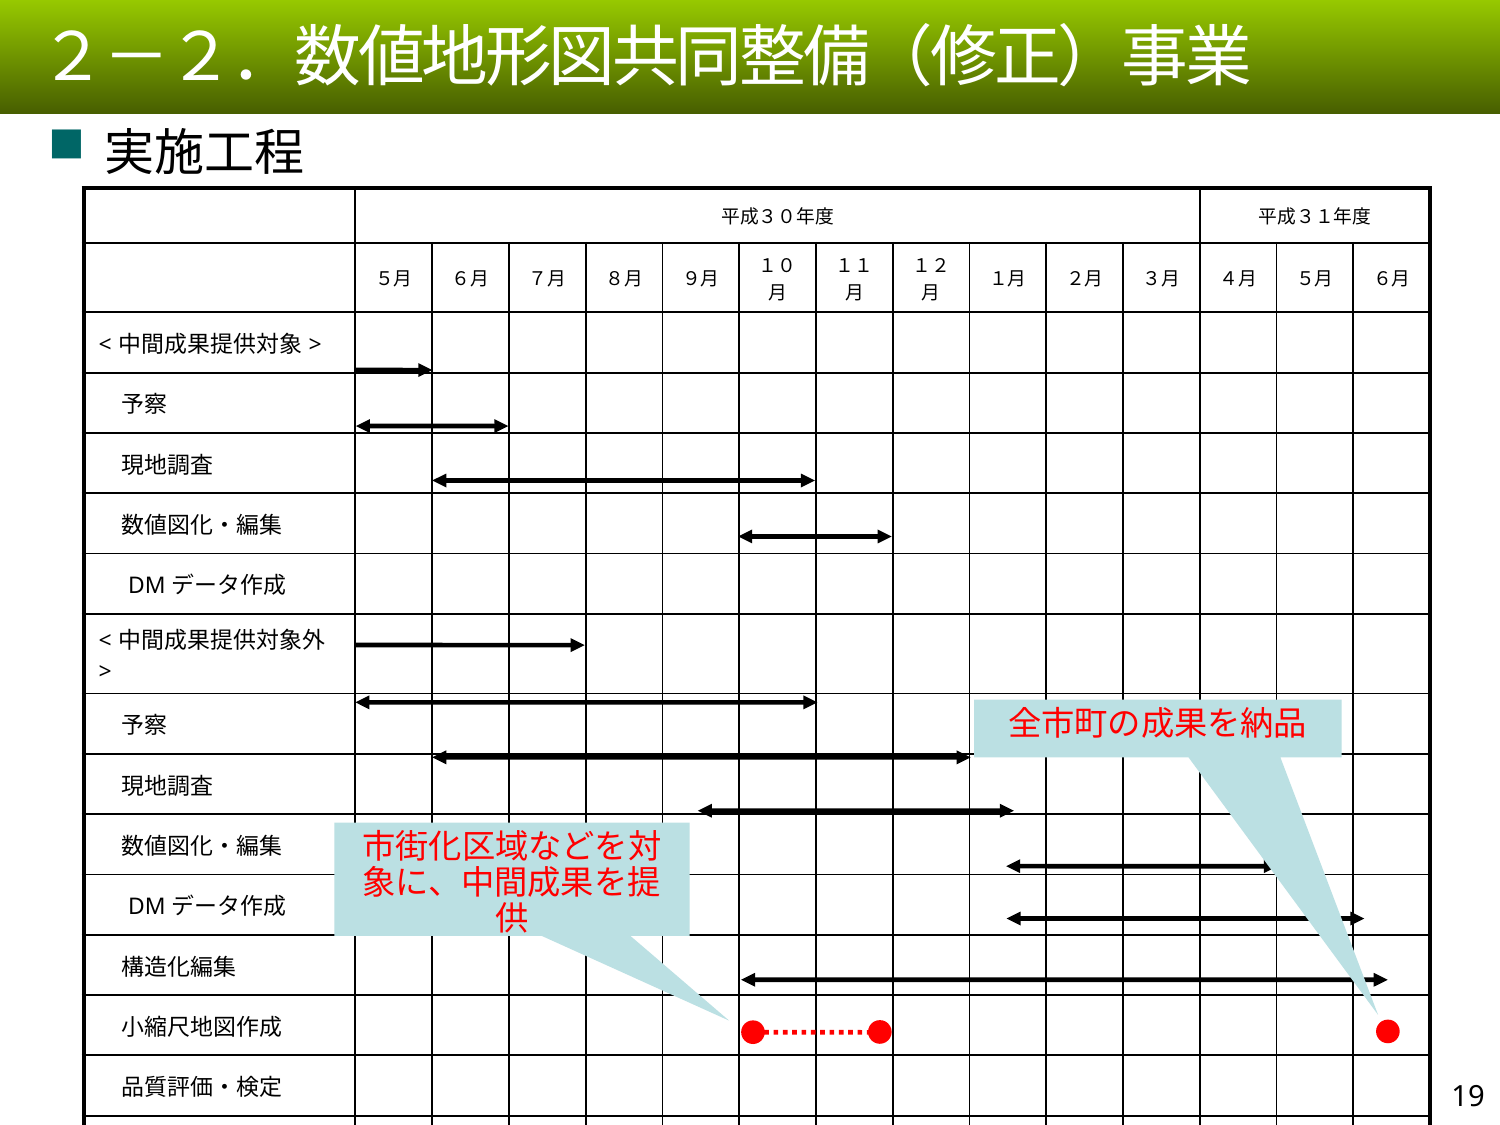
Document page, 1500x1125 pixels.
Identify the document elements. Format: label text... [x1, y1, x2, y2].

table_cell [356, 1050, 431, 1054]
text_box ２－２．数値地形図共同整備（修正）事業 [25, 12, 1471, 96]
table_cell [433, 1050, 508, 1054]
table_cell [587, 1117, 662, 1125]
table_cell [1047, 1056, 1122, 1115]
table_cell [663, 1117, 738, 1125]
text_box [1342, 912, 1365, 925]
text_box [355, 419, 509, 433]
text_box [432, 474, 815, 487]
table_cell [894, 1050, 969, 1054]
text_box [432, 751, 971, 764]
text_box [355, 638, 585, 652]
table_cell [587, 1050, 662, 1054]
table_cell [1201, 1056, 1276, 1069]
table_cell [740, 1117, 815, 1125]
table_cell [1201, 1050, 1276, 1054]
table_cell [356, 1117, 431, 1125]
table_cell [817, 1056, 892, 1115]
text_box [1376, 1019, 1400, 1044]
table_cell [1047, 1050, 1122, 1054]
text_box 実施工程 [32, 113, 1455, 1050]
table_cell [1354, 1050, 1428, 1054]
text_box [741, 973, 1351, 986]
text_box [697, 804, 1014, 817]
table_cell [1277, 1056, 1352, 1069]
text_box 全市町の成果を納品 [974, 699, 1379, 1015]
text_box [355, 696, 818, 709]
text_box [1365, 973, 1388, 986]
table_cell [740, 1050, 815, 1054]
table_cell [1124, 1056, 1199, 1115]
text_box [1006, 859, 1271, 873]
table_cell [894, 1117, 969, 1125]
table_cell 2500数値地図納品 [86, 1117, 354, 1125]
table_cell [970, 1117, 1045, 1125]
text_box [741, 1020, 765, 1045]
table_cell [663, 1056, 738, 1115]
table_cell [433, 1117, 508, 1125]
table_cell [970, 1056, 1045, 1115]
table_cell [510, 1117, 585, 1125]
table_cell [433, 1056, 508, 1115]
table_cell [587, 1056, 662, 1115]
text_box [1006, 912, 1306, 925]
text_box 市街化区域などを対象に、中間成果を提供 [334, 822, 730, 1021]
table_cell [1124, 1050, 1199, 1054]
table_cell [1354, 1056, 1428, 1069]
text_box [355, 363, 433, 377]
table_cell [663, 1050, 738, 1054]
text_box [738, 530, 892, 543]
table_cell [510, 1056, 585, 1115]
table_cell [1277, 1050, 1352, 1054]
slide_number 18 [1149, 1069, 1500, 1125]
table_cell 品質評価・検定 [86, 1056, 354, 1115]
table_cell 小縮尺地図作成 [86, 1050, 354, 1054]
table_cell [740, 1056, 815, 1115]
table_cell [356, 1056, 431, 1115]
table_cell [894, 1056, 969, 1115]
table_cell [970, 1050, 1045, 1054]
table_cell [1124, 1117, 1149, 1125]
table_cell [817, 1117, 892, 1125]
text_box [867, 1020, 892, 1044]
table_cell [510, 1050, 585, 1054]
table_cell [817, 1050, 892, 1054]
table_cell [1047, 1117, 1122, 1125]
